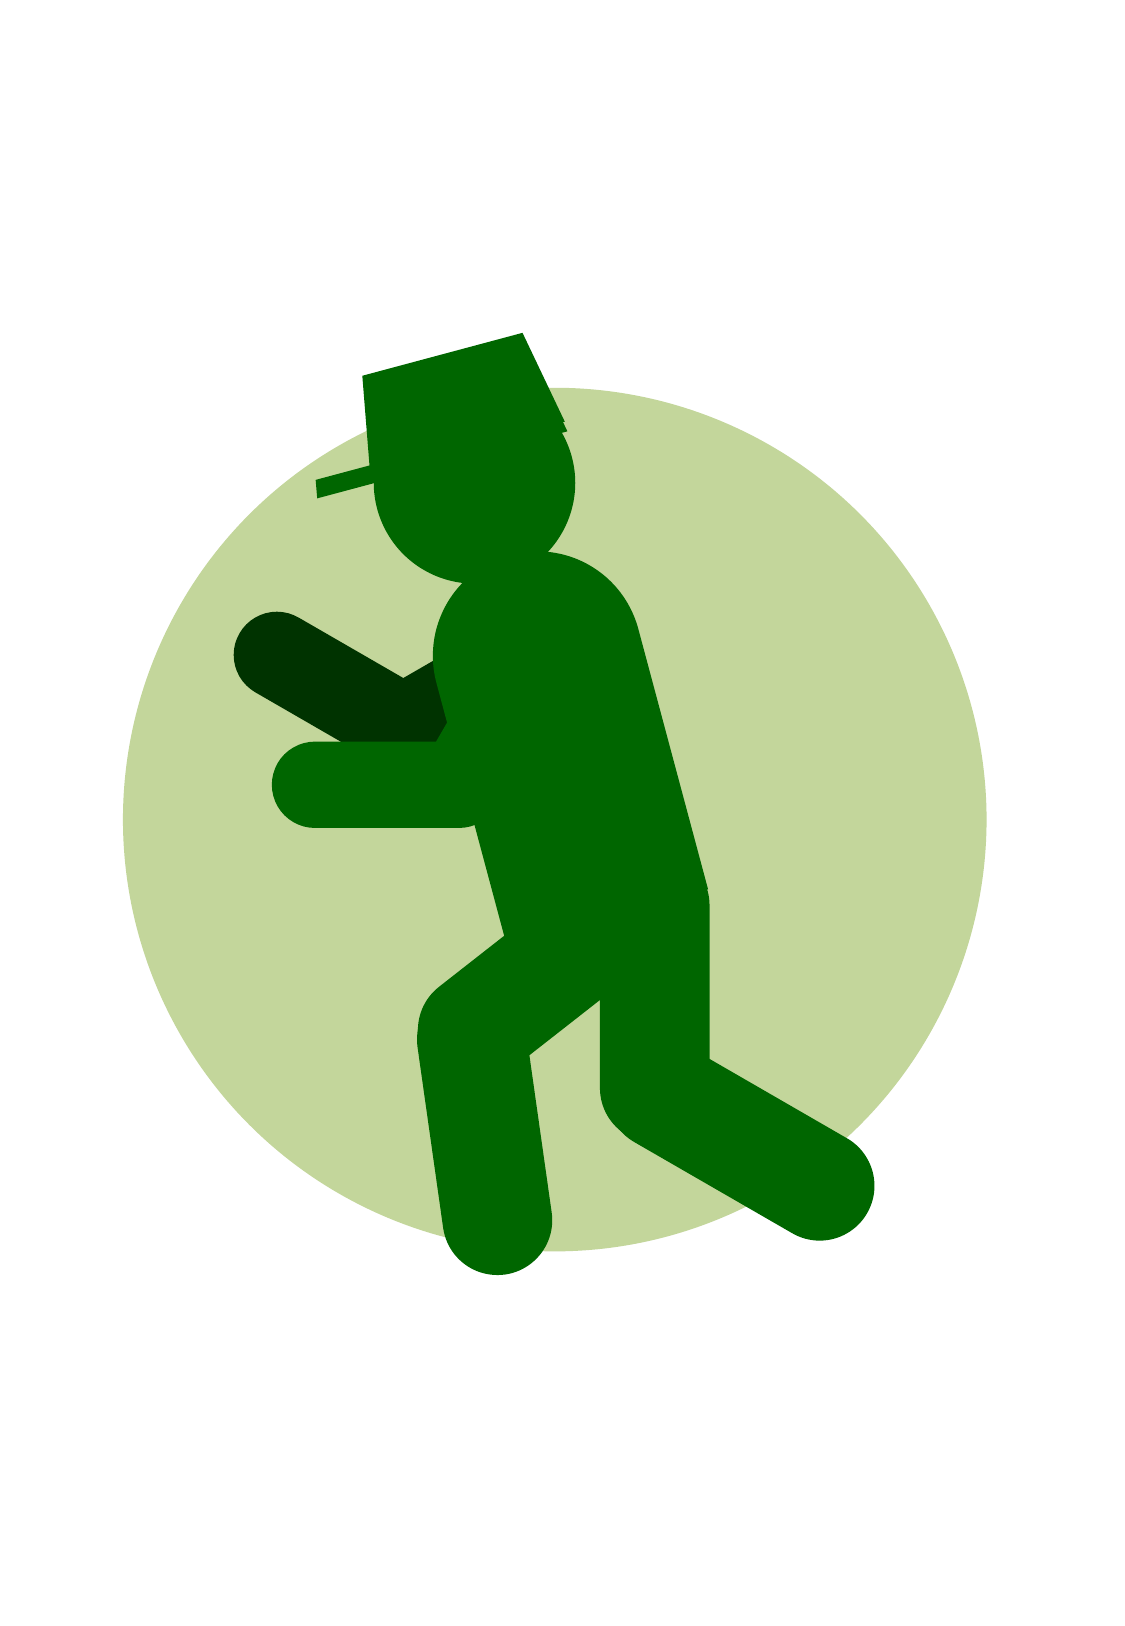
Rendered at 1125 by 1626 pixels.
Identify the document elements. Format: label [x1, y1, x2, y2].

text_box [122, 359, 987, 1266]
